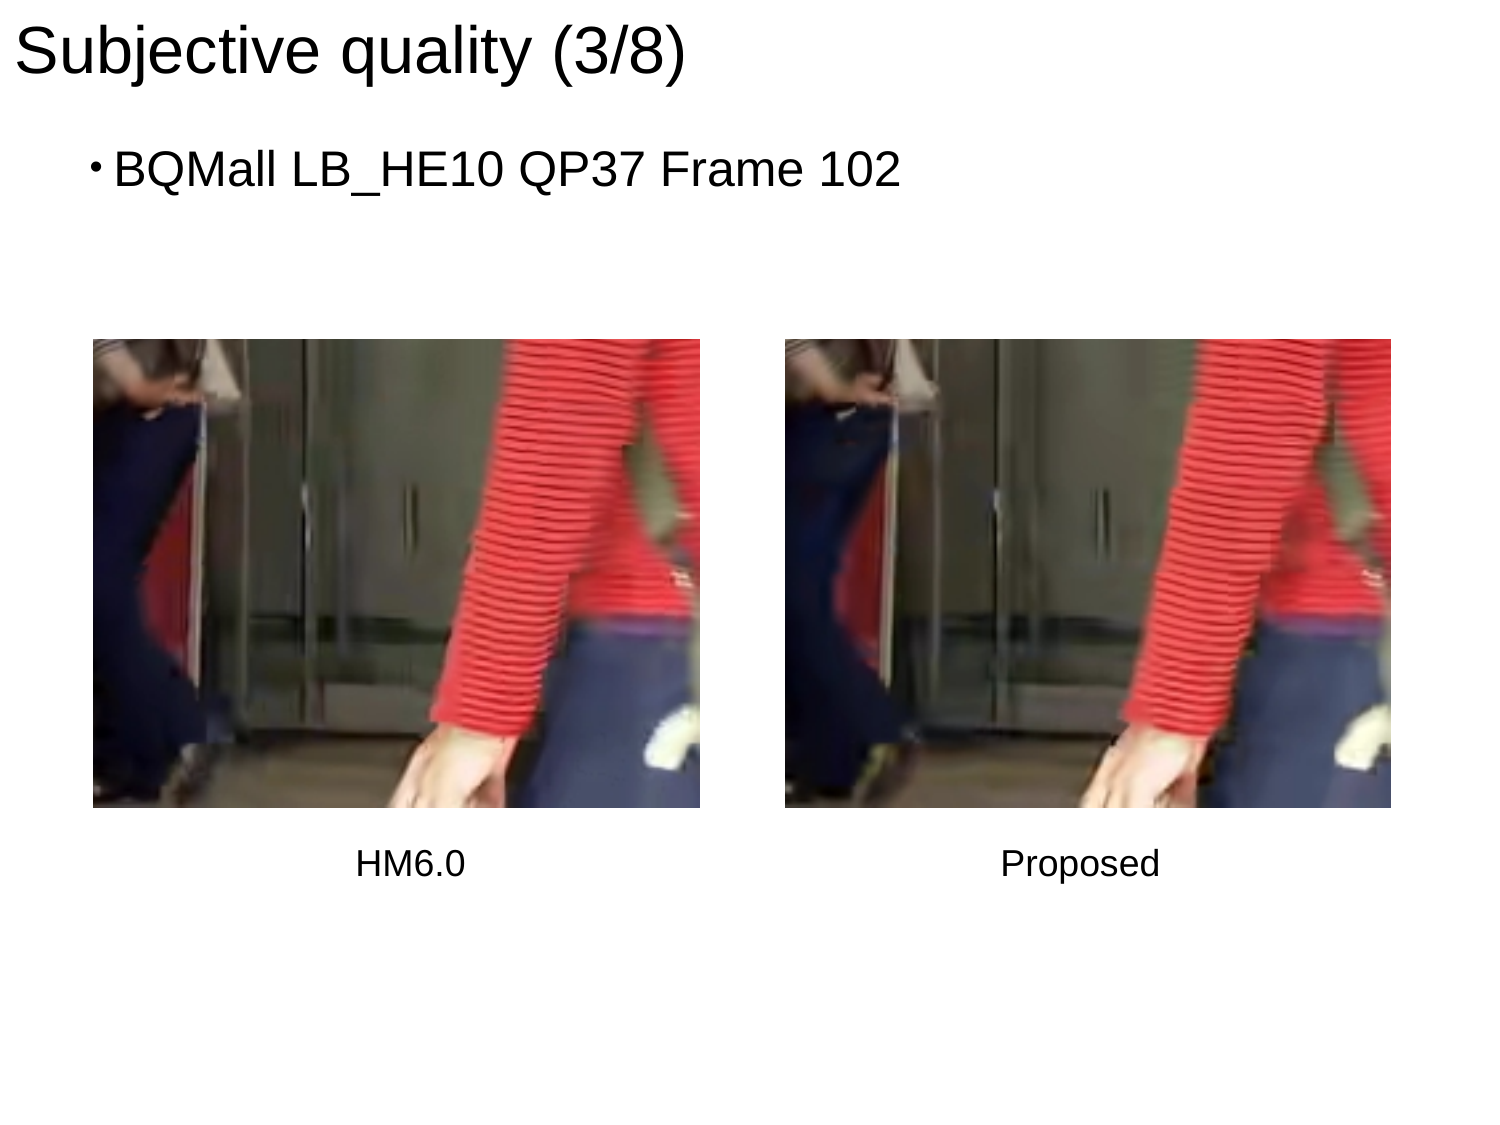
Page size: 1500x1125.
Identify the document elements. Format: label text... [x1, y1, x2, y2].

picture [784, 339, 1391, 808]
text_box Subjective quality (3/8) [0, 0, 1500, 95]
picture [93, 339, 700, 808]
text_box Proposed [985, 831, 1176, 892]
text_box BQMall LB_HE10 QP37 Frame 102 [74, 128, 918, 204]
text_box HM6.0 [340, 831, 481, 892]
